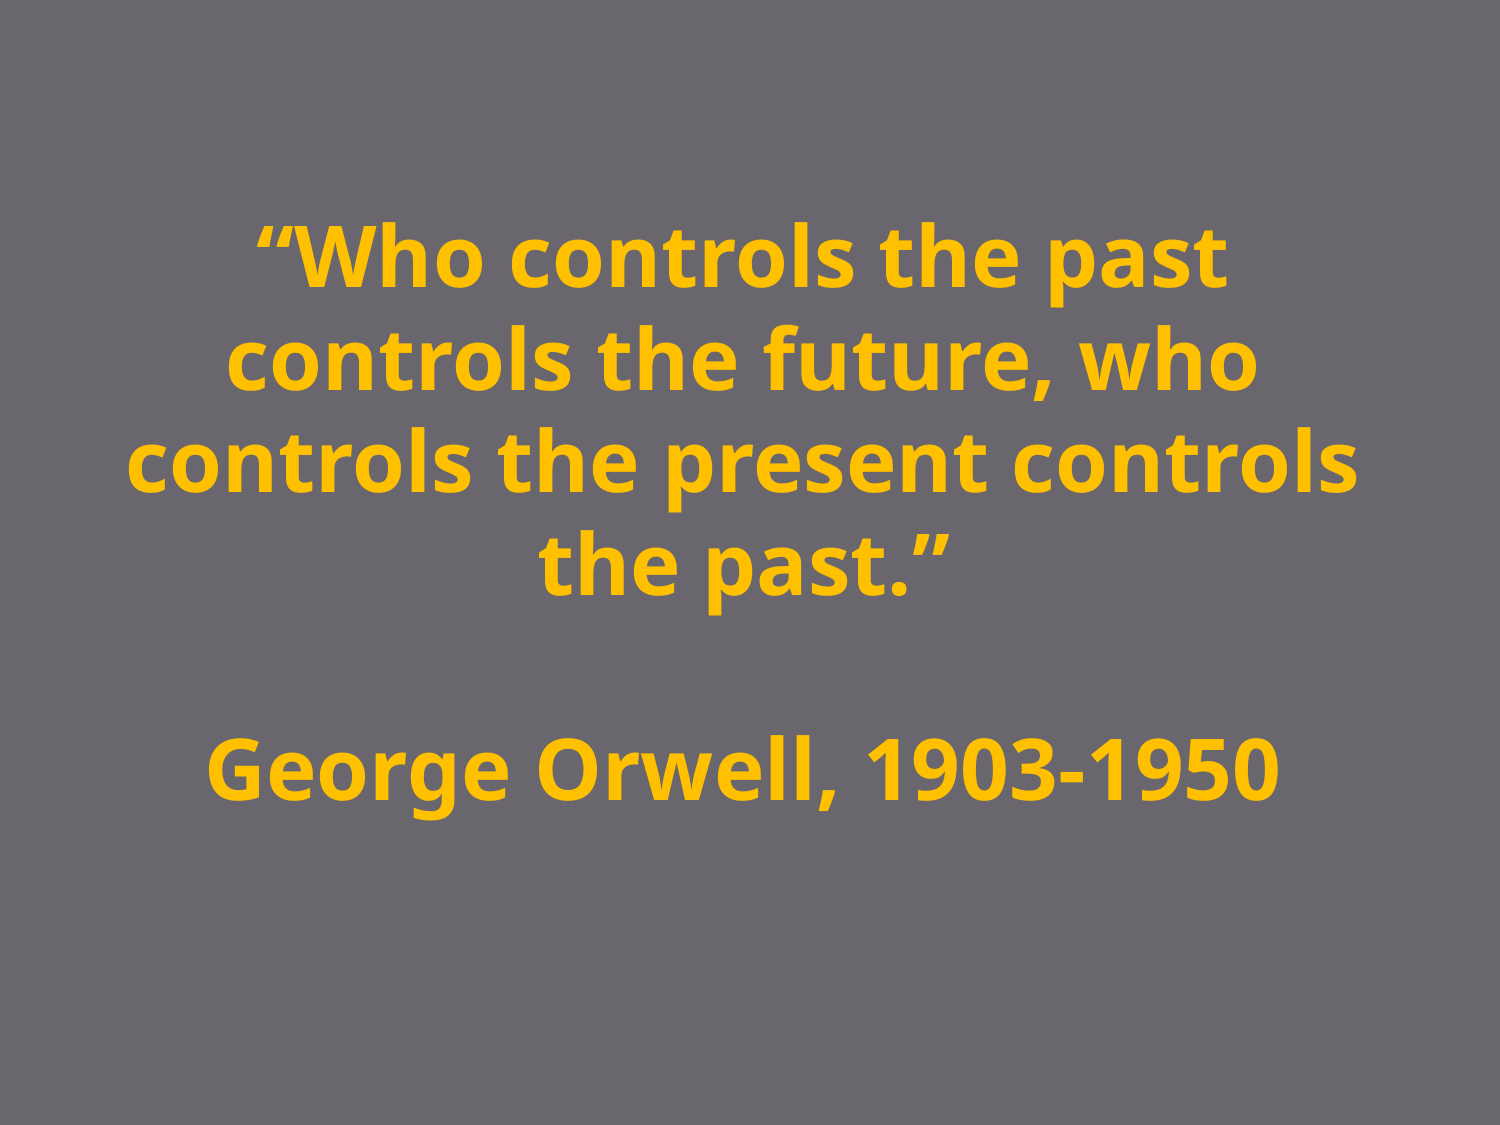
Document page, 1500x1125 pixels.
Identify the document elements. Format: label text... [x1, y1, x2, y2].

title “Who controls the past controls the future, who controls the present controls the past.” George Orwell, 1903-1950 [62, 45, 1425, 975]
